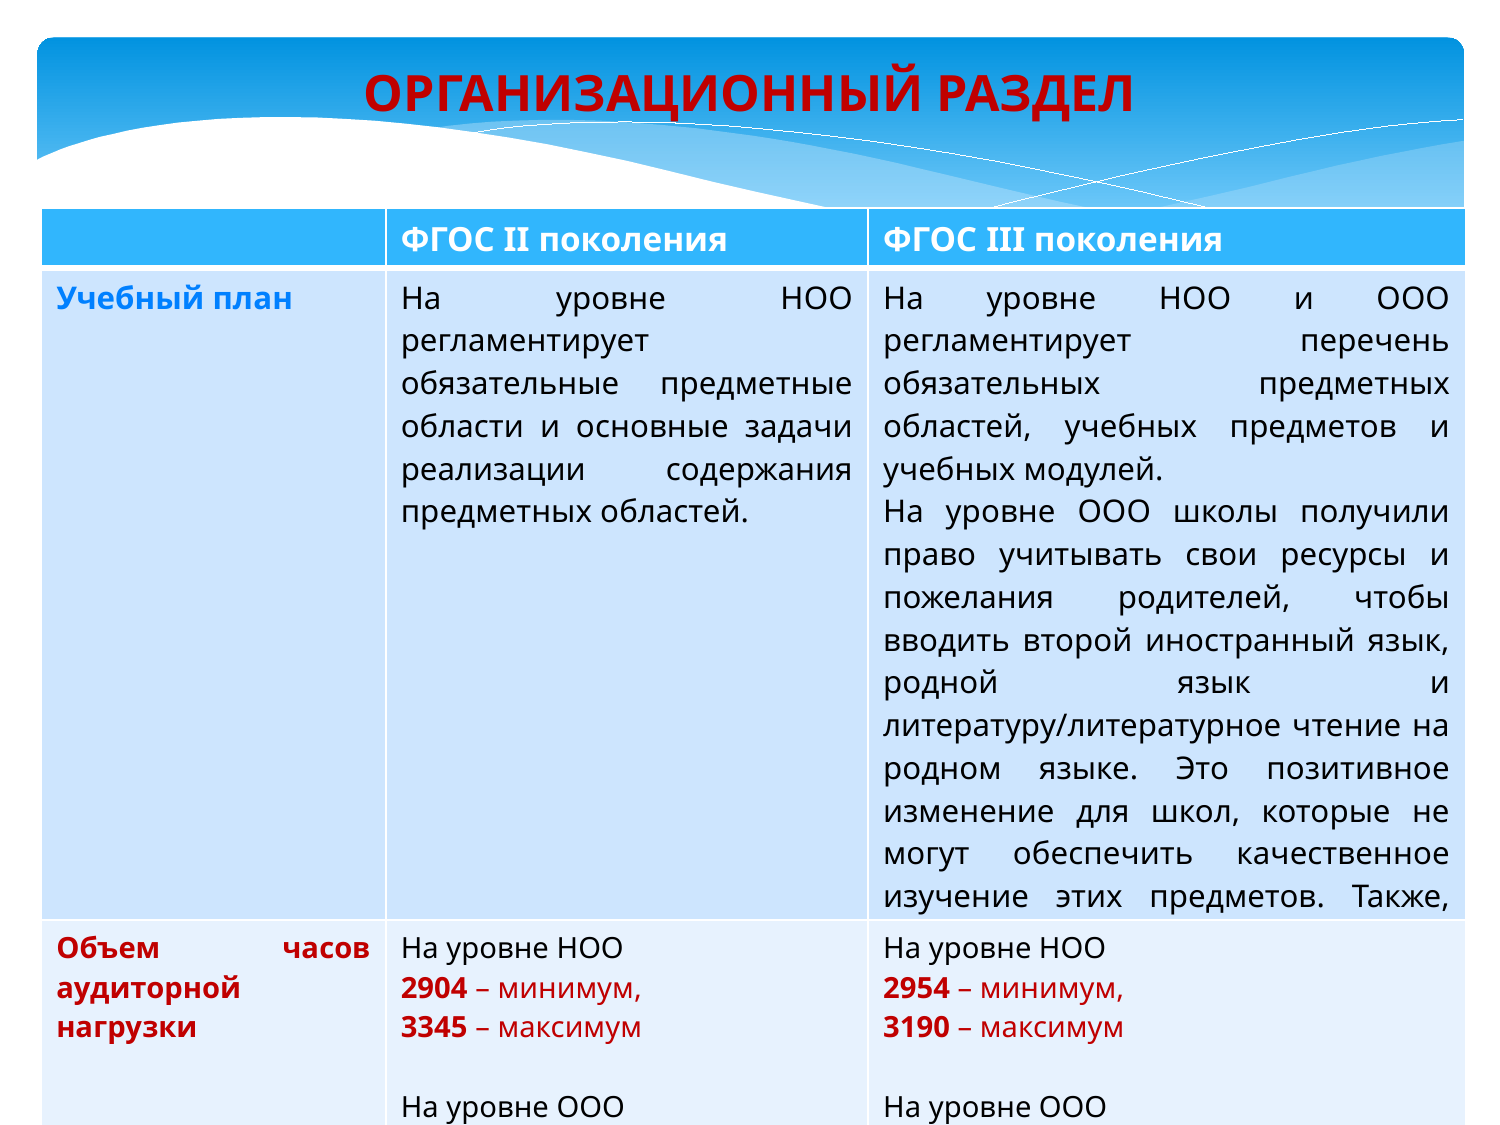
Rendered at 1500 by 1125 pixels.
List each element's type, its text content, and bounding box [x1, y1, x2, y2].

table_cell На уровне НОО и ООО регламентирует перечень обязательных предметных областей, учебных предметов и учебных модулей. На уровне ООО школы получили право учитывать свои ресурсы и пожелания родителей, чтобы вводить второй иностранный язык, родной язык и литературу/литературное чтение на родном языке. Это позитивное изменение для школ, которые не могут обеспечить качественное изучение этих предметов. Также, чтобы ввести эти предметы, нужны письменные заявления родителей [869, 271, 1465, 919]
table_header ФГОС II поколения [387, 209, 867, 265]
table_header [42, 209, 385, 265]
table_cell Учебный план [42, 271, 385, 919]
table_cell На уровне НОО 2954 – минимум, 3190 – максимум На уровне ООО 5058 – минимум, 5549 – максимум [869, 921, 1465, 1125]
table_header ФГОС III поколения [869, 209, 1465, 265]
table_cell Объем часов аудиторной нагрузки [42, 921, 385, 1125]
text_box ОРГАНИЗАЦИОННЫЙ РАЗДЕЛ [58, 54, 1442, 130]
table_cell На уровне НОО регламентирует обязательные предметные области и основные задачи реализации содержания предметных областей. [387, 271, 867, 919]
table_cell На уровне НОО 2904 – минимум, 3345 – максимум На уровне ООО 5267 – минимум, 6020 – максимум [387, 921, 867, 1125]
